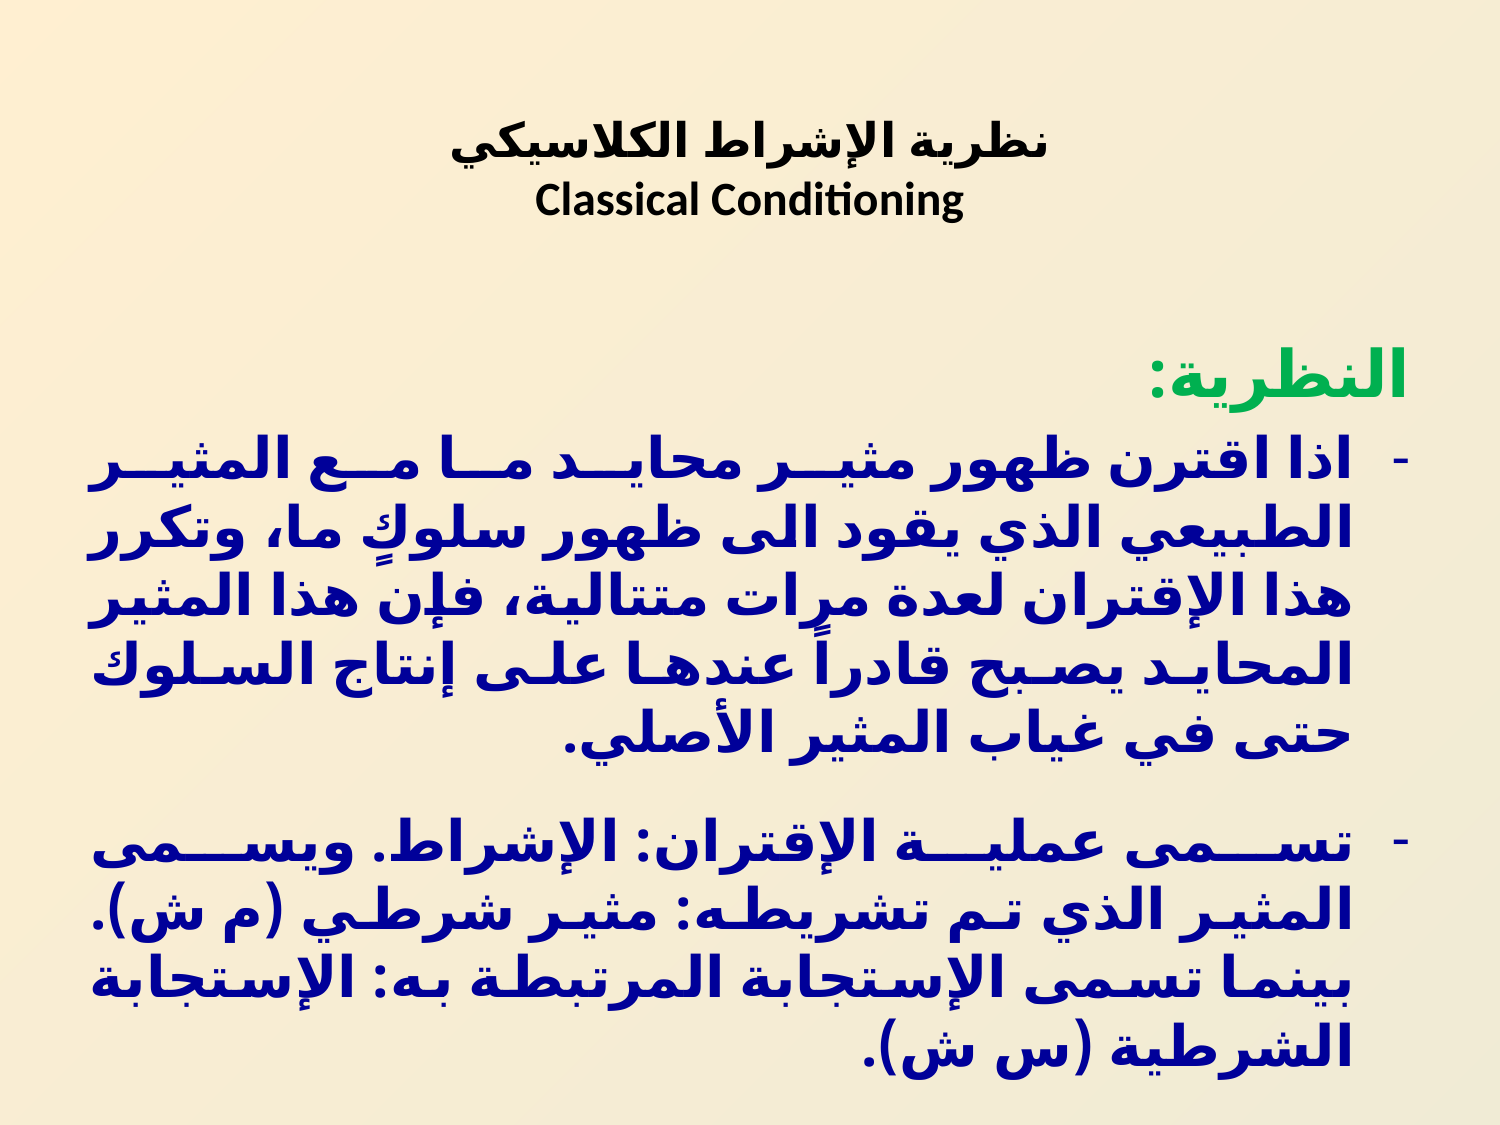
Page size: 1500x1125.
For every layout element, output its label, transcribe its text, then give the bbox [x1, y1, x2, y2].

list النظرية: اذا اقترن ظهور مثير محايد ما مع المثير الطبيعي الذي يقود الى ظهور سلوكٍ ما، وتكرر هذا الإقتران لعدة مرات متتالية، فإن هذا المثير المحايد يصبح قادراً عندها على إنتاج السلوك حتى في غياب المثير الأصلي. تسمى عملية الإقتران: الإشراط. ويسمى المثير الذي تم تشريطه: مثير شرطي (م ش). بينما تسمى الإستجابة المرتبطة به: الإستجابة الشرطية (س ش). [75, 262, 1425, 1090]
title نظرية الإشراط الكلاسيكي Classical Conditioning [75, 45, 1425, 233]
